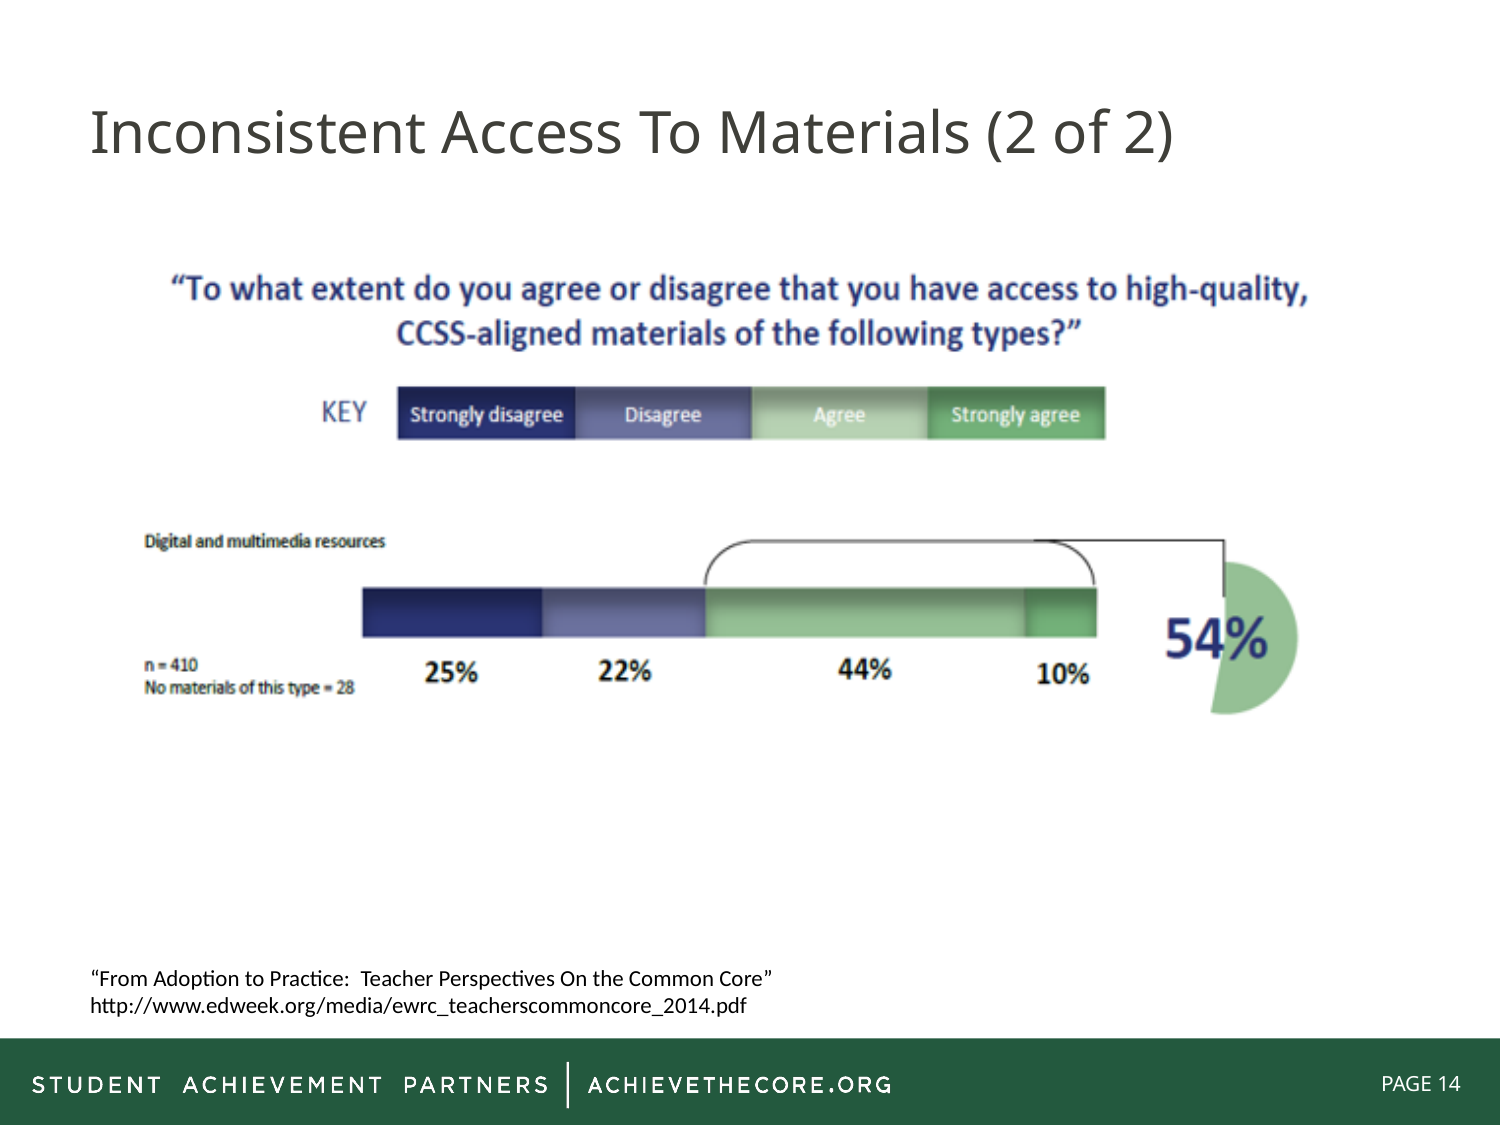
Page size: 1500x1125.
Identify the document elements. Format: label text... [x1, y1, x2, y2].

title Inconsistent Access To Materials (2 of 2) [75, 66, 1425, 194]
text_box “From Adoption to Practice: Teacher Perspectives On the Common Core” http://www.edweek.org/media/ewrc_teacherscommoncore_2014.pdf [74, 955, 1333, 1027]
picture [12, 1055, 911, 1112]
picture [88, 220, 1333, 774]
